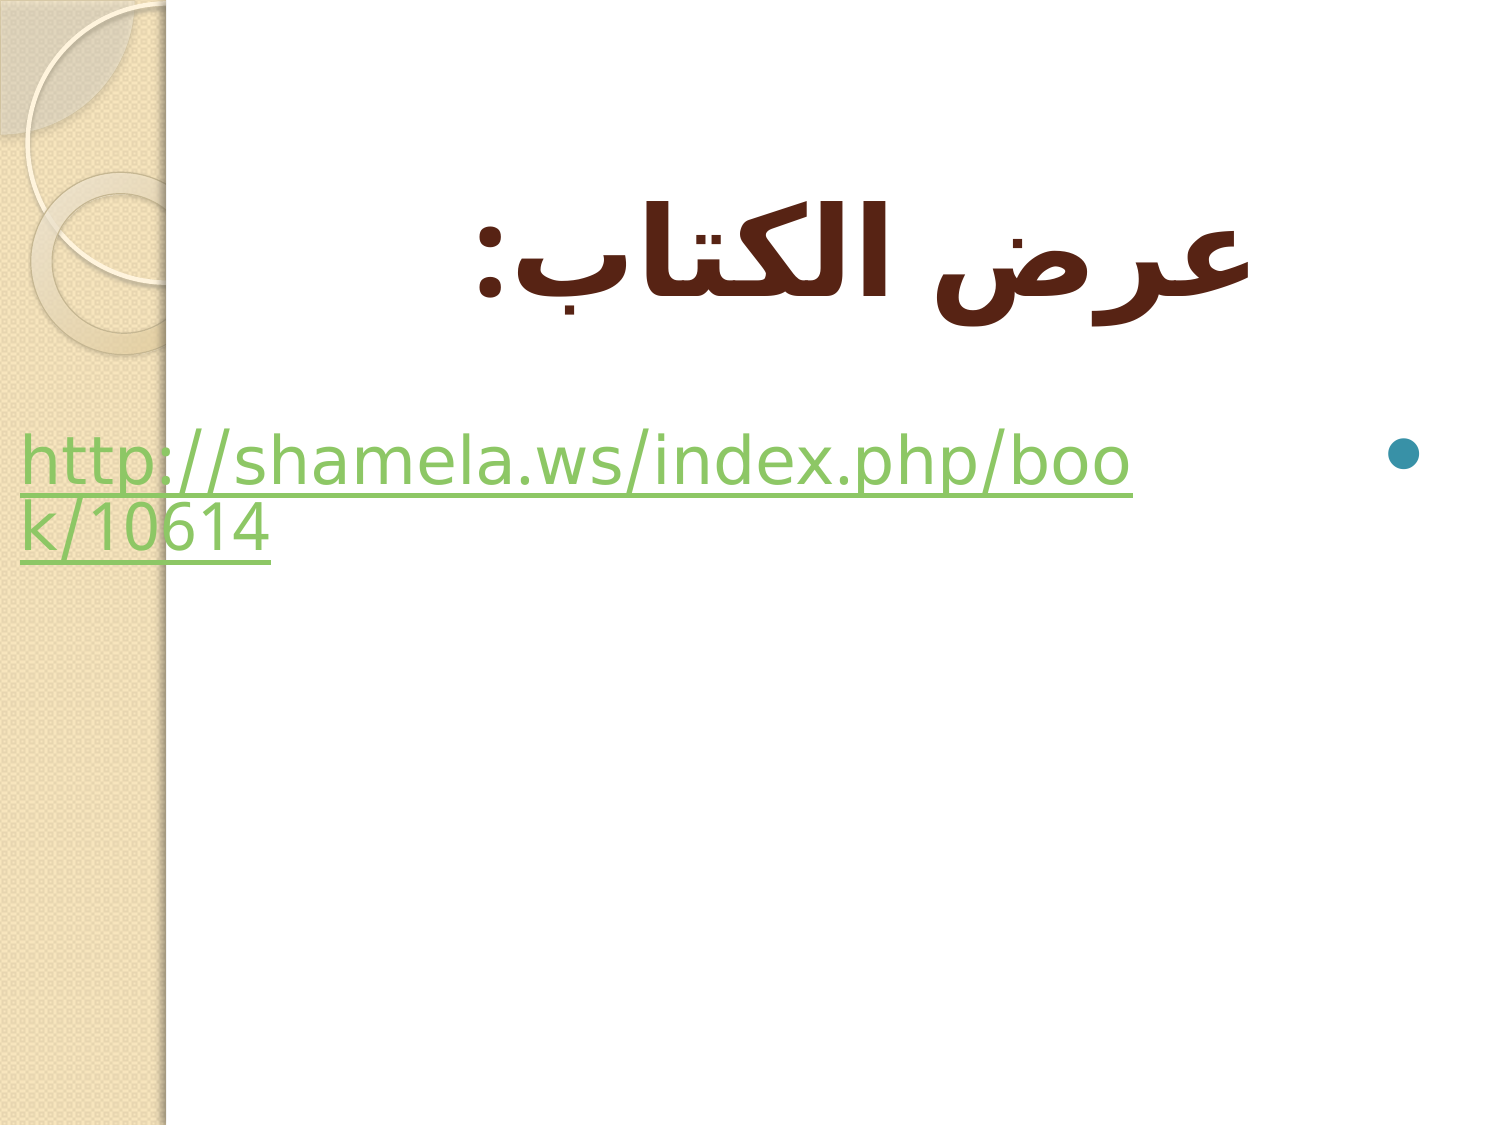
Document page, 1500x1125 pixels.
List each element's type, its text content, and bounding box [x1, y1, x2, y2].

list http://shamela.ws/index.php/book/10614 [235, 410, 1466, 809]
title عرض الكتاب: [234, 152, 1465, 340]
